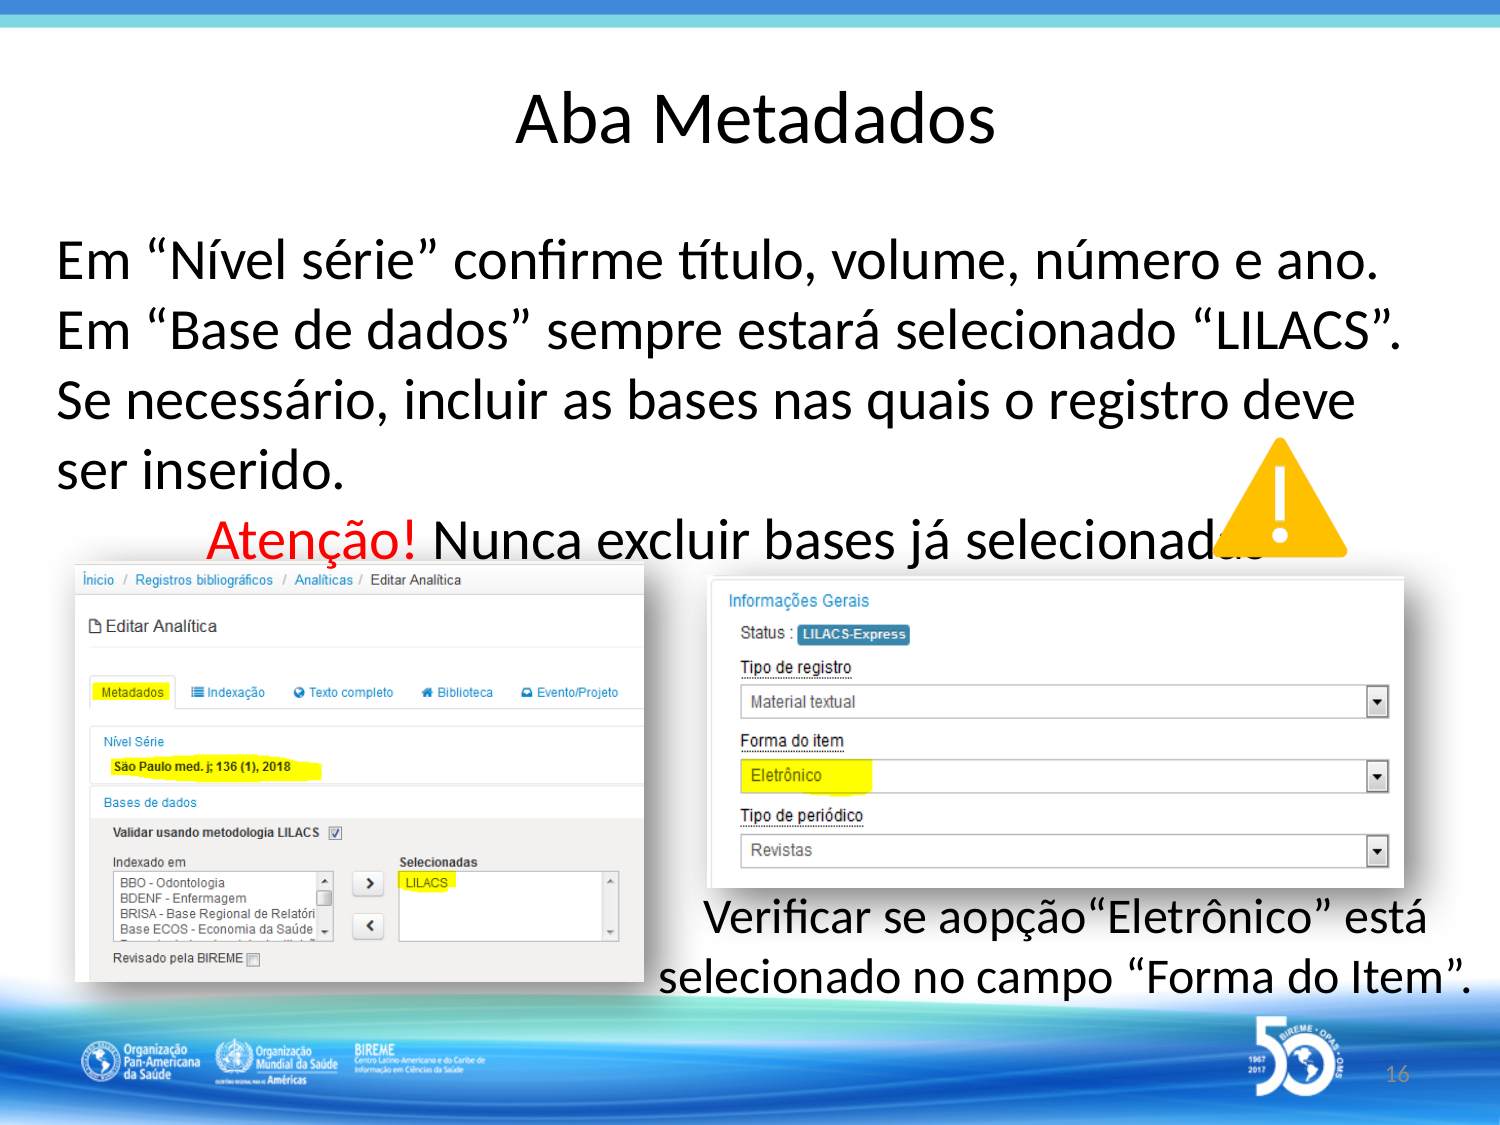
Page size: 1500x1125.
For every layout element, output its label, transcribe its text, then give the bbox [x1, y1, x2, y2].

slide_number 16 [1074, 1042, 1425, 1103]
picture [1204, 422, 1356, 573]
title Aba Metadados [28, 45, 1485, 183]
text_box Em “Nível série” confirme título, volume, número e ano. Em “Base de dados” sempre estará selecionado “LILACS”. Se necessário, incluir as bases nas quais o registro deve ser inserido. Atenção! Nunca excluir bases já selecionadas [41, 213, 1445, 579]
picture [0, 0, 1500, 1125]
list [74, 561, 644, 982]
text_box Verificar se aopção“Eletrônico” está selecionado no campo “Forma do Item”. [620, 876, 1500, 1012]
